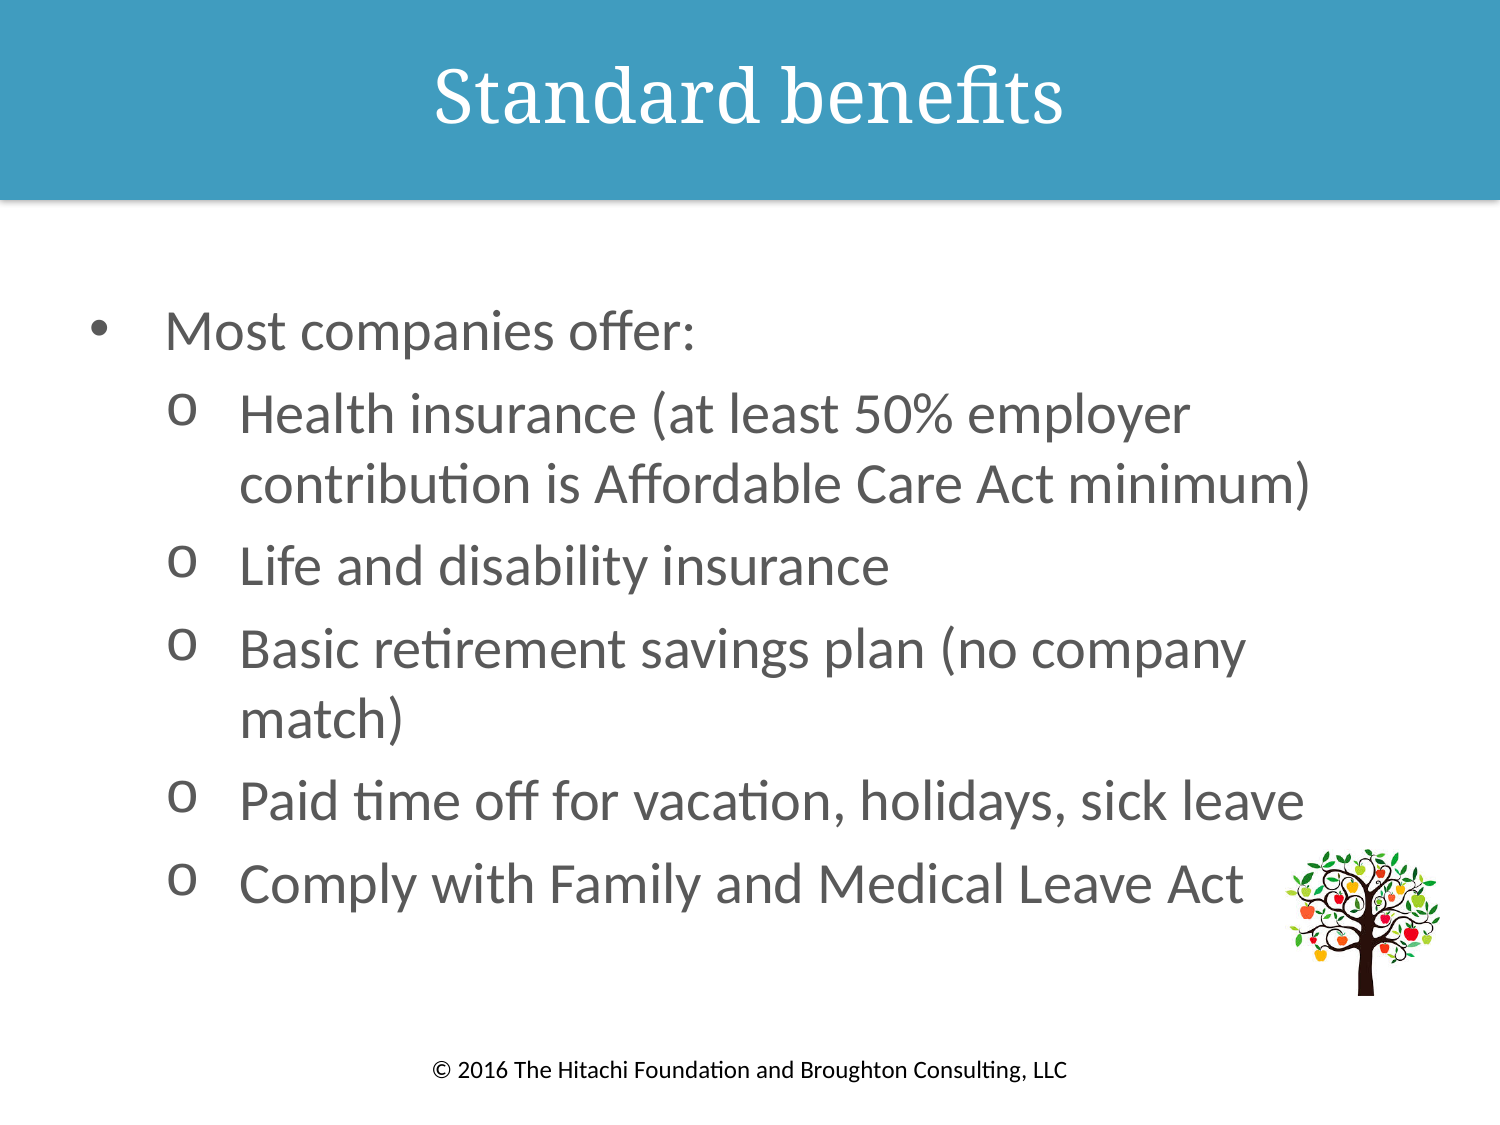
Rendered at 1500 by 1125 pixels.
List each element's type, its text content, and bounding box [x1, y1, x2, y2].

title Standard benefits [112, 24, 1388, 163]
text_box Most companies offer: Health insurance (at least 50% employer contribution is Affordable Care Act minimum) Life and disability insurance Basic retirement savings plan (no company match) Paid time off for vacation, holidays, sick leave Comply with Family and Medical Leave Act [0, 285, 1400, 923]
picture [1285, 849, 1440, 997]
